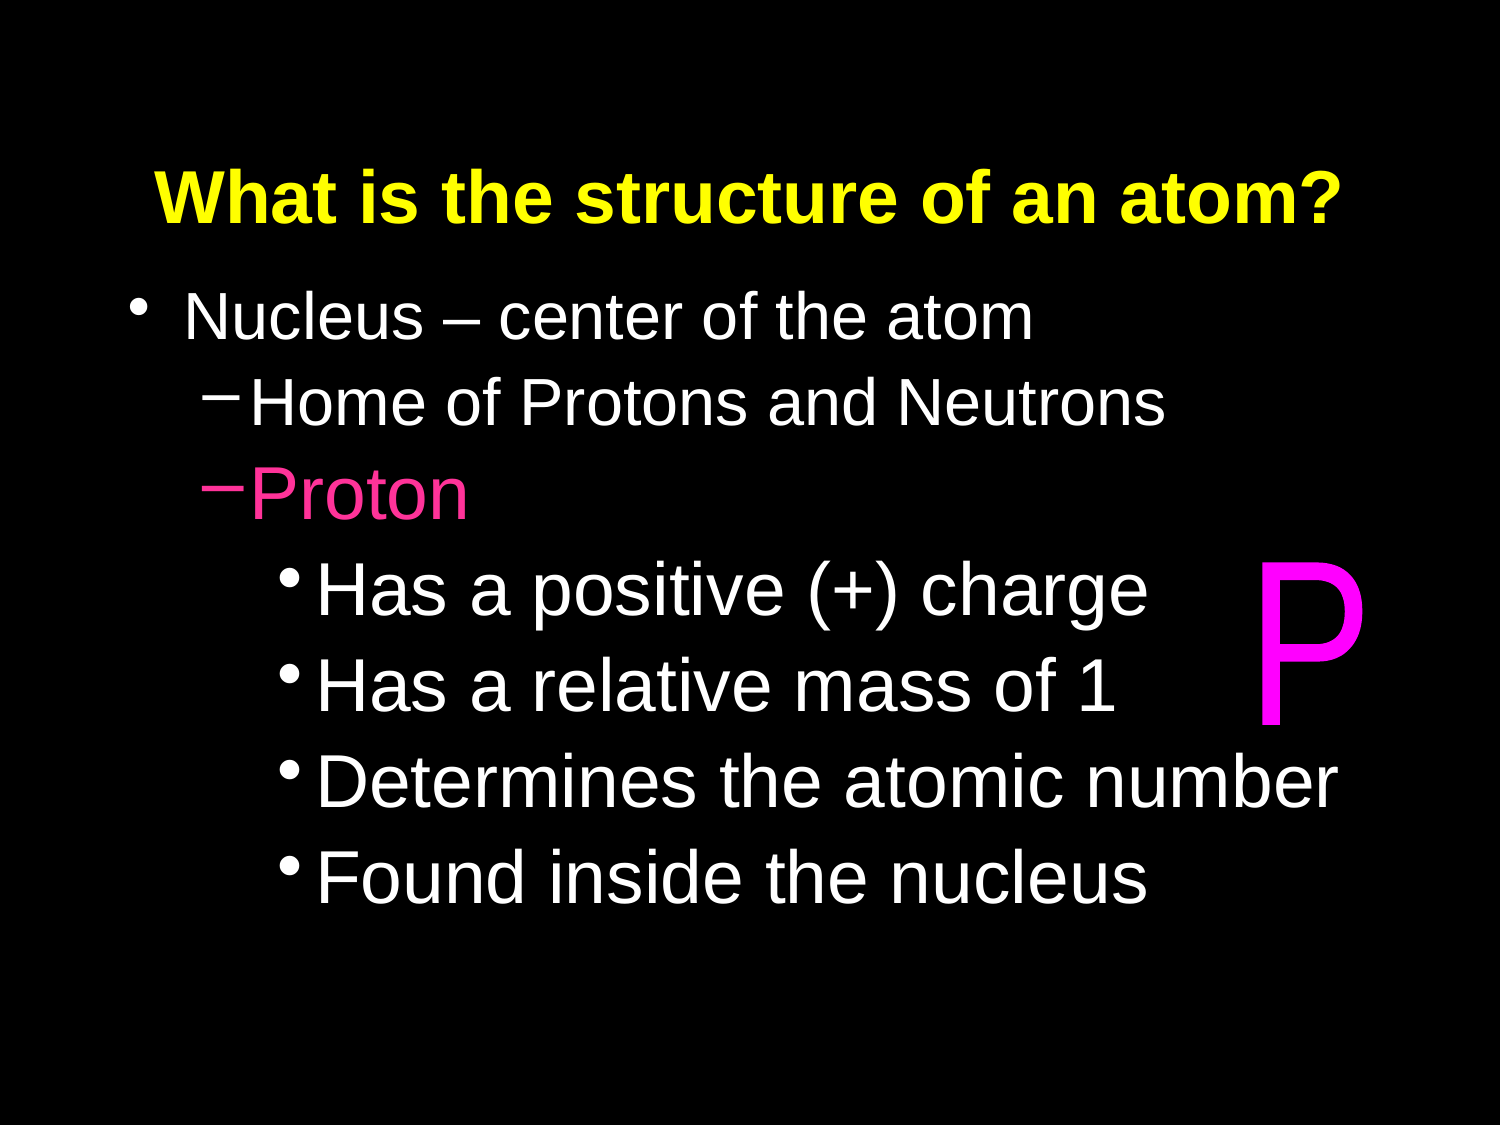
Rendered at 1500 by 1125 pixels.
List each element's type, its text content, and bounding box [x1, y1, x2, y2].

title What is the structure of an atom? [112, 99, 1388, 274]
list Nucleus – center of the atom Home of Protons and Neutrons Proton Has a positive (+) charge Has a relative mass of 1 Determines the atomic number Found inside the nucleus [112, 274, 1388, 1001]
